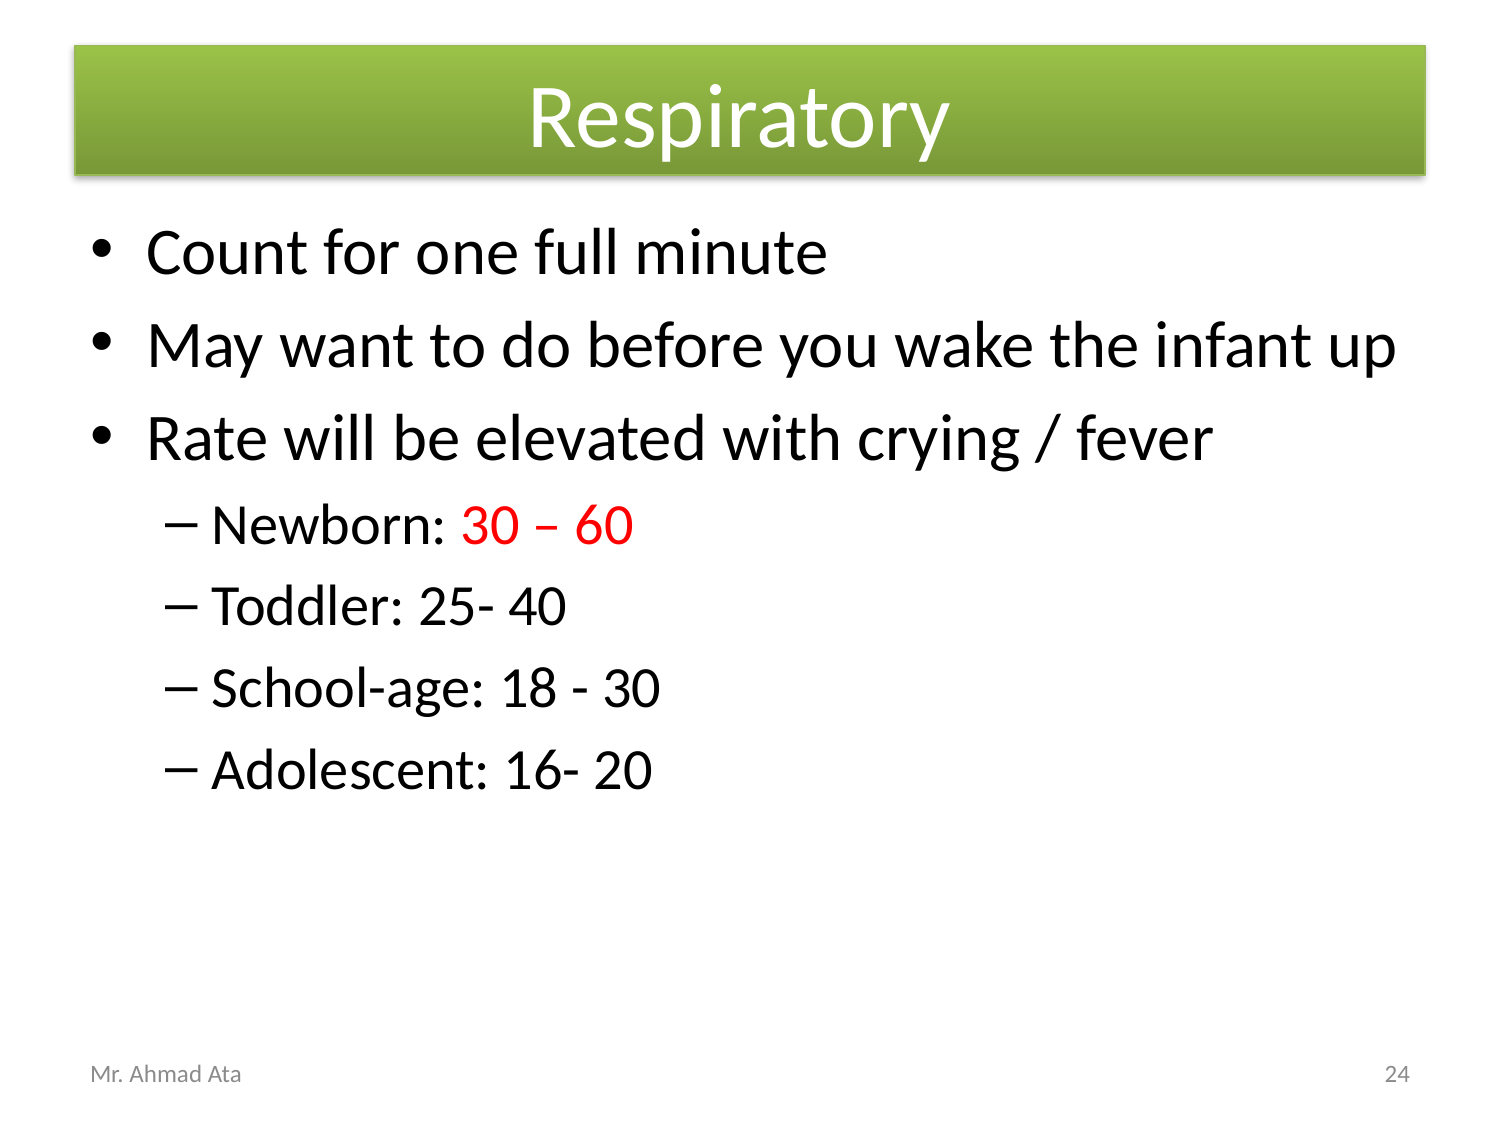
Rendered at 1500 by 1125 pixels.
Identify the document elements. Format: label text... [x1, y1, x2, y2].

list Count for one full minute May want to do before you wake the infant up Rate will be elevated with crying / fever Newborn: 30 – 60 Toddler: 25- 40 School-age: 18 - 30 Adolescent: 16- 20 [75, 200, 1425, 944]
slide_number 24 [1074, 1042, 1425, 1103]
slide_number Mr. Ahmad Ata [75, 1042, 425, 1103]
title Respiratory [74, 45, 1426, 176]
